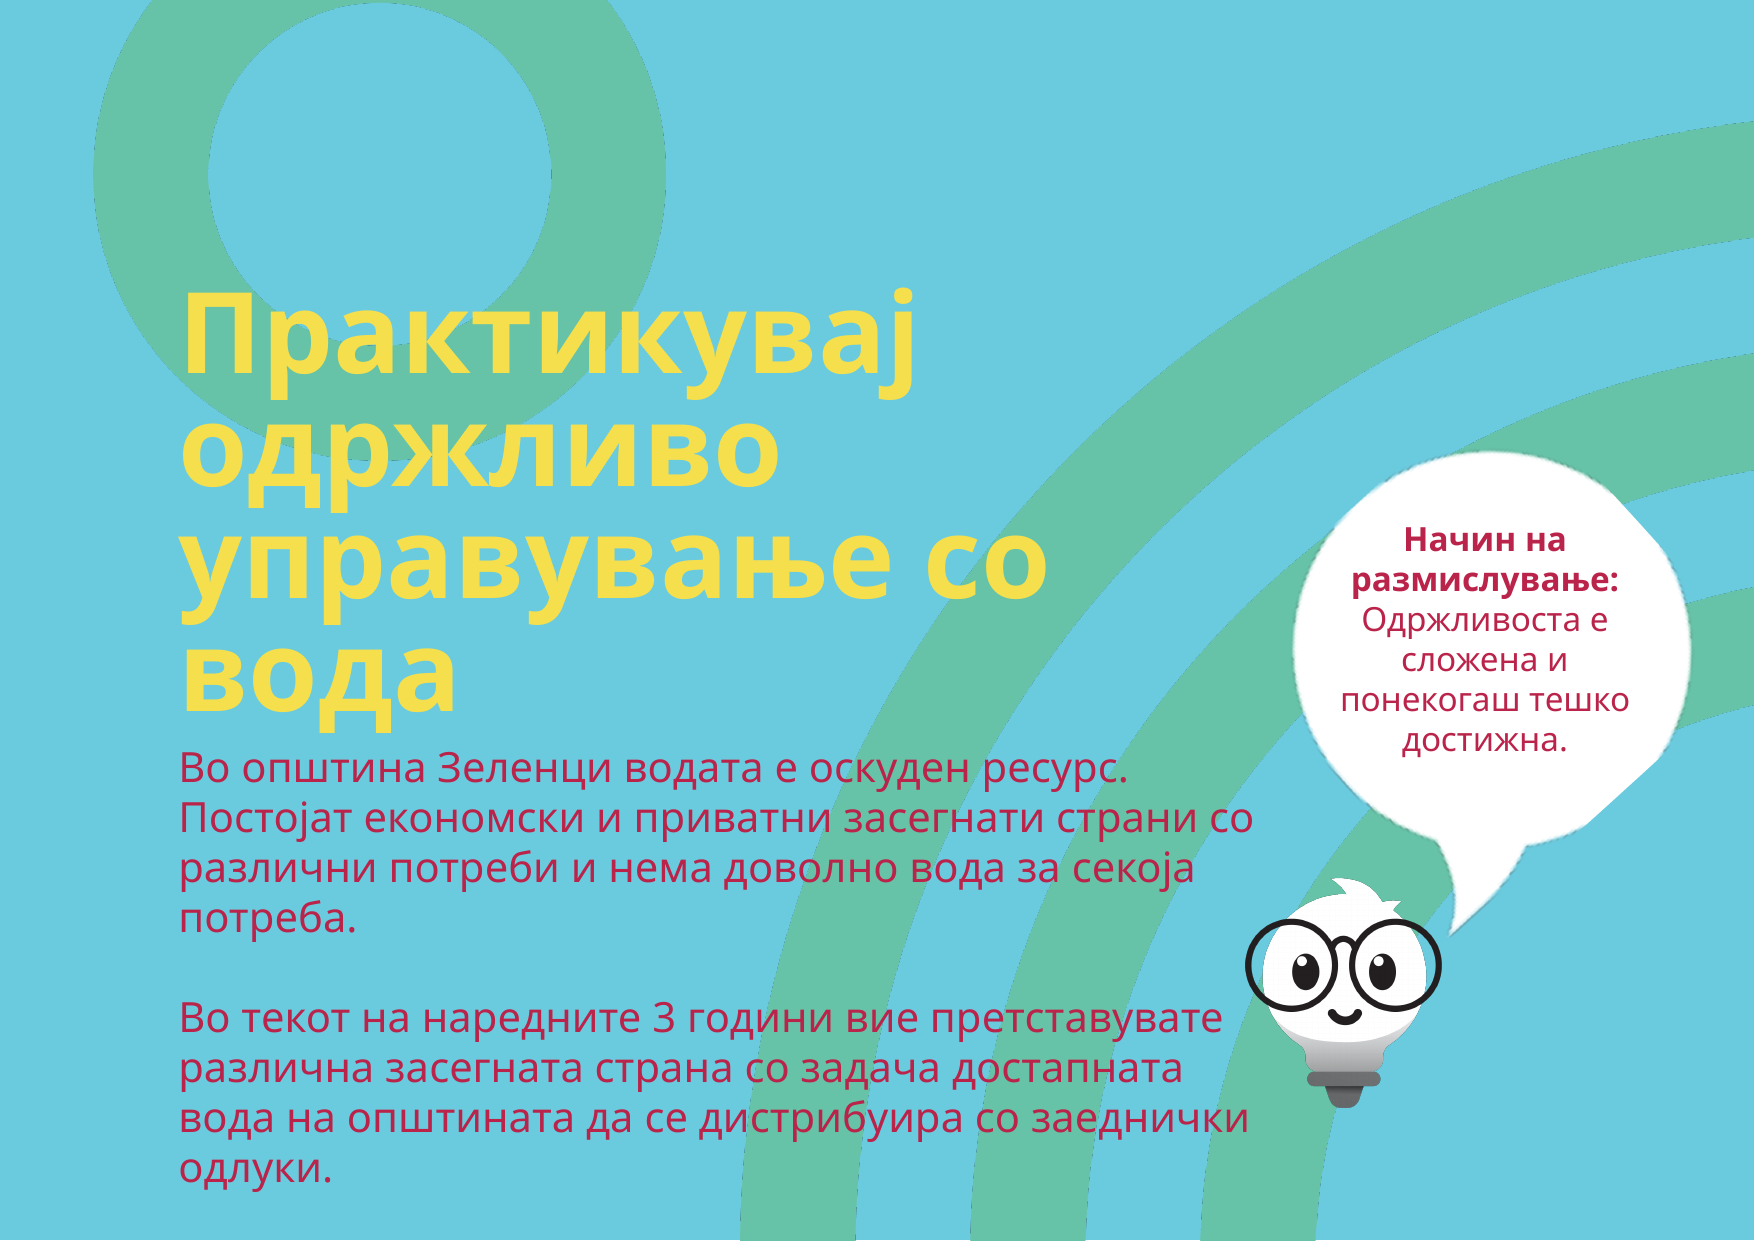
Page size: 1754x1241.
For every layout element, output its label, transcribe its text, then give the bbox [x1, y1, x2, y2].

text_box Во општина Зеленци водата е оскуден ресурс. Постојат економски и приватни засегнати страни со различни потреби и нема доволно вода за секоја потреба. Во текот на наредните 3 години вие претставувате различна засегната страна со задача достапната вода на општината да се дистрибуира со заеднички одлуки. [163, 733, 739, 1199]
picture [93, 0, 666, 461]
text_box Практикувај одржливо управување со вода [163, 276, 739, 733]
picture [739, 113, 1754, 1241]
